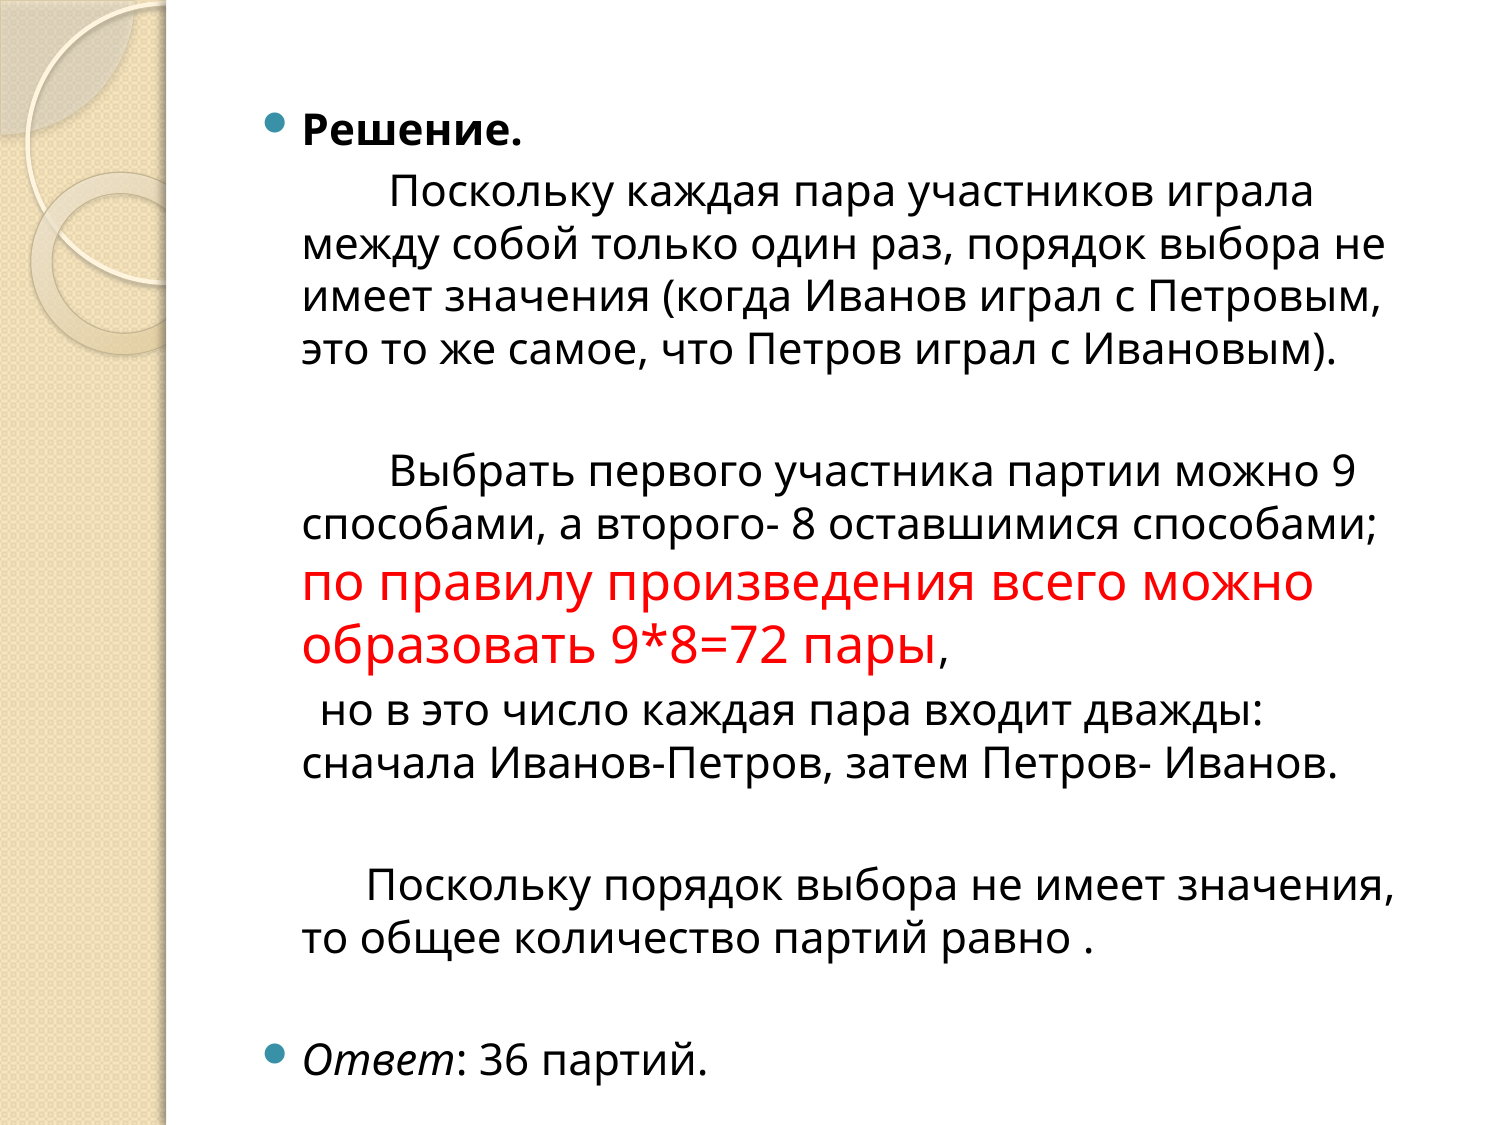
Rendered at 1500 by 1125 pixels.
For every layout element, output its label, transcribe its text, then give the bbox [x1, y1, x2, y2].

list Решение. Поскольку каждая пара участников играла между собой только один раз, порядок выбора не имеет значения (когда Иванов играл с Петровым, это то же самое, что Петров играл с Ивановым). Выбрать первого участника партии можно 9 способами, а второго- 8 оставшимися способами; по правилу произведения всего можно образовать 9*8=72 пары, но в это число каждая пара входит дважды: сначала Иванов-Петров, затем Петров- Иванов. Поскольку порядок выбора не имеет значения, то общее количество партий равно . Ответ: 36 партий. [235, 93, 1466, 1102]
